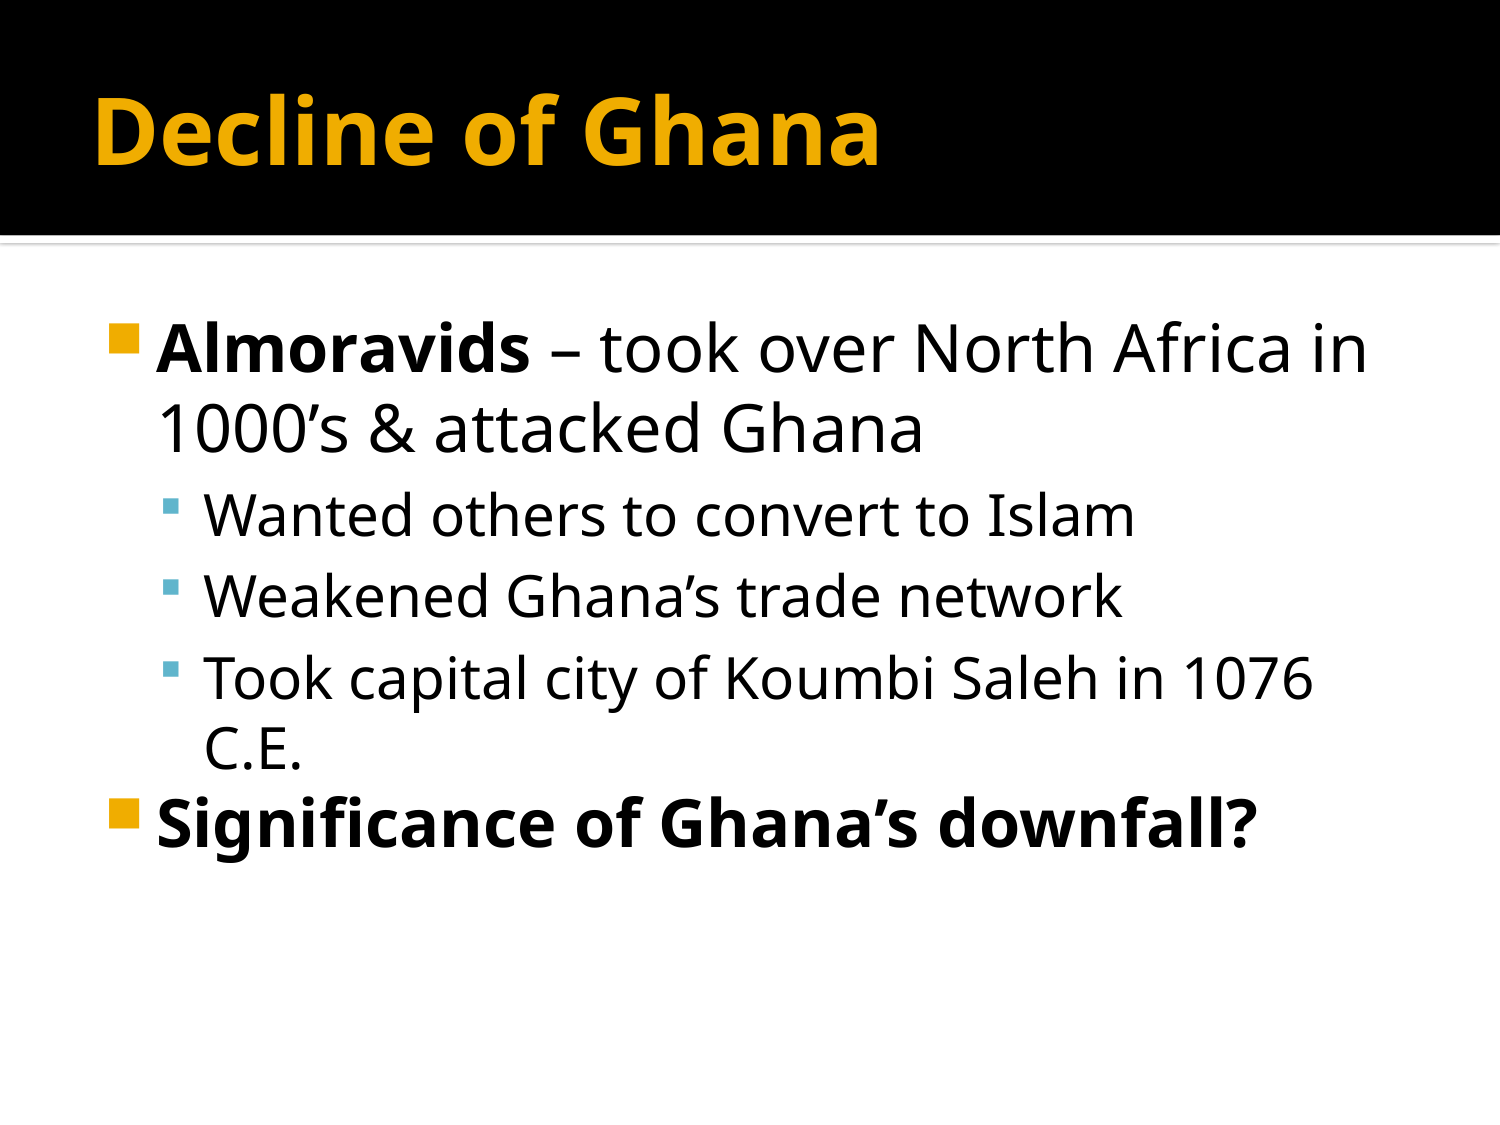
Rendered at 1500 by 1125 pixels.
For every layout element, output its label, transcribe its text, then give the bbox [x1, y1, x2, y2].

title Decline of Ghana [75, 25, 1425, 231]
list Almoravids – took over North Africa in 1000’s & attacked Ghana Wanted others to convert to Islam Weakened Ghana’s trade network Took capital city of Koumbi Saleh in 1076 C.E. Significance of Ghana’s downfall? [75, 291, 1425, 1050]
